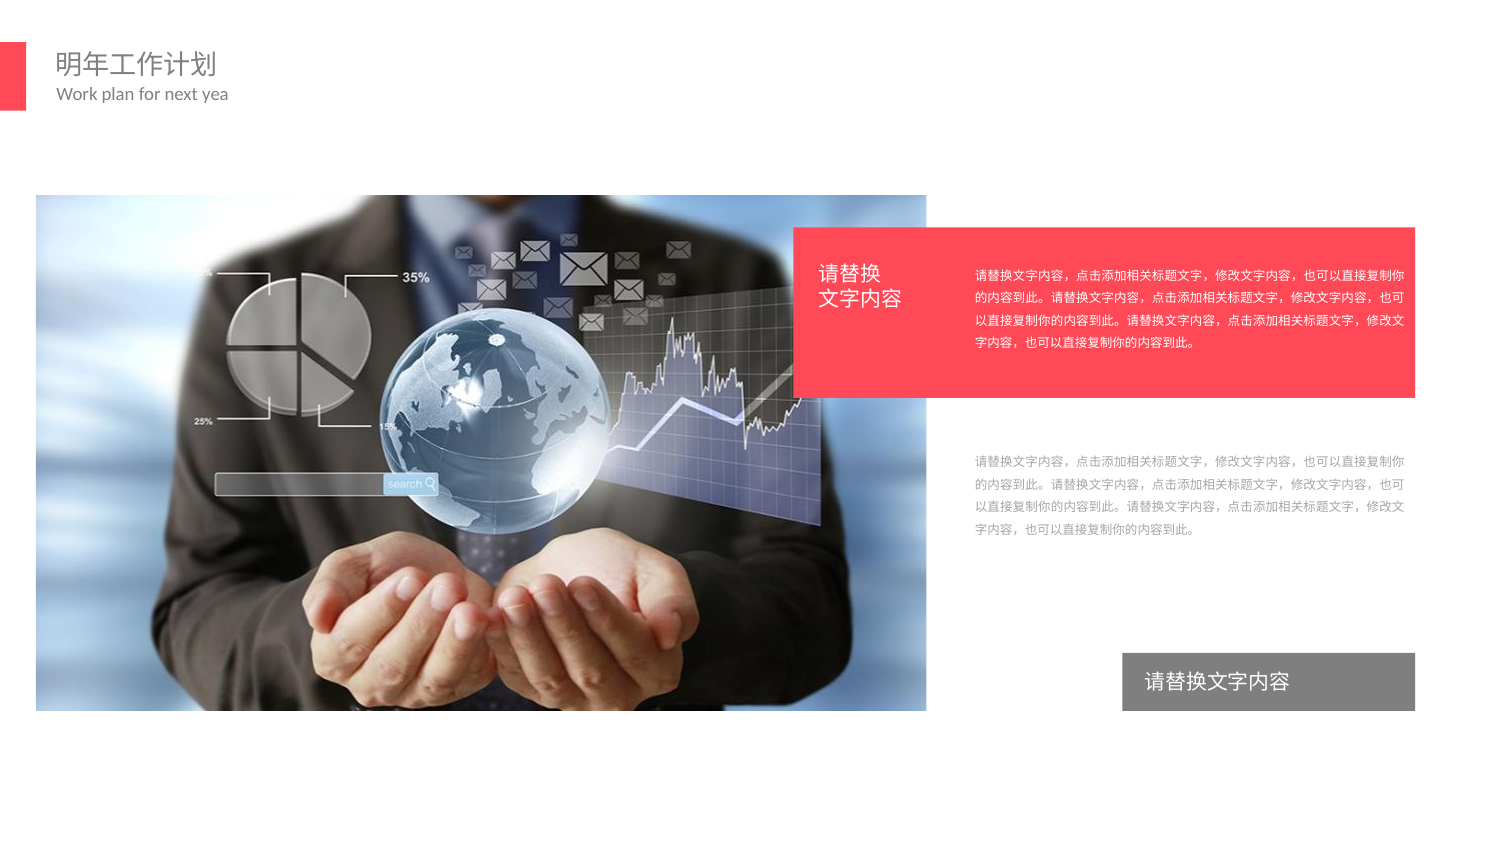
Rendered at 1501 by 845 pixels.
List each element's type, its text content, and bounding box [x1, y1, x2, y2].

text_box 请替换文字内容，点击添加相关标题文字，修改文字内容，也可以直接复制你的内容到此。请替换文字内容，点击添加相关标题文字，修改文字内容，也可以直接复制你的内容到此。请替换文字内容，点击添加相关标题文字，修改文字内容，也可以直接复制你的内容到此。 [963, 254, 1416, 392]
text_box 请替换文字内容 [1133, 662, 1322, 700]
text_box 请替换文字内容，点击添加相关标题文字，修改文字内容，也可以直接复制你的内容到此。请替换文字内容，点击添加相关标题文字，修改文字内容，也可以直接复制你的内容到此。请替换文字内容，点击添加相关标题文字，修改文字内容，也可以直接复制你的内容到此。 [963, 441, 1416, 579]
text_box [792, 226, 1416, 399]
text_box [35, 194, 927, 712]
text_box 请替换 文字内容 [807, 254, 935, 324]
text_box [1121, 652, 1416, 712]
